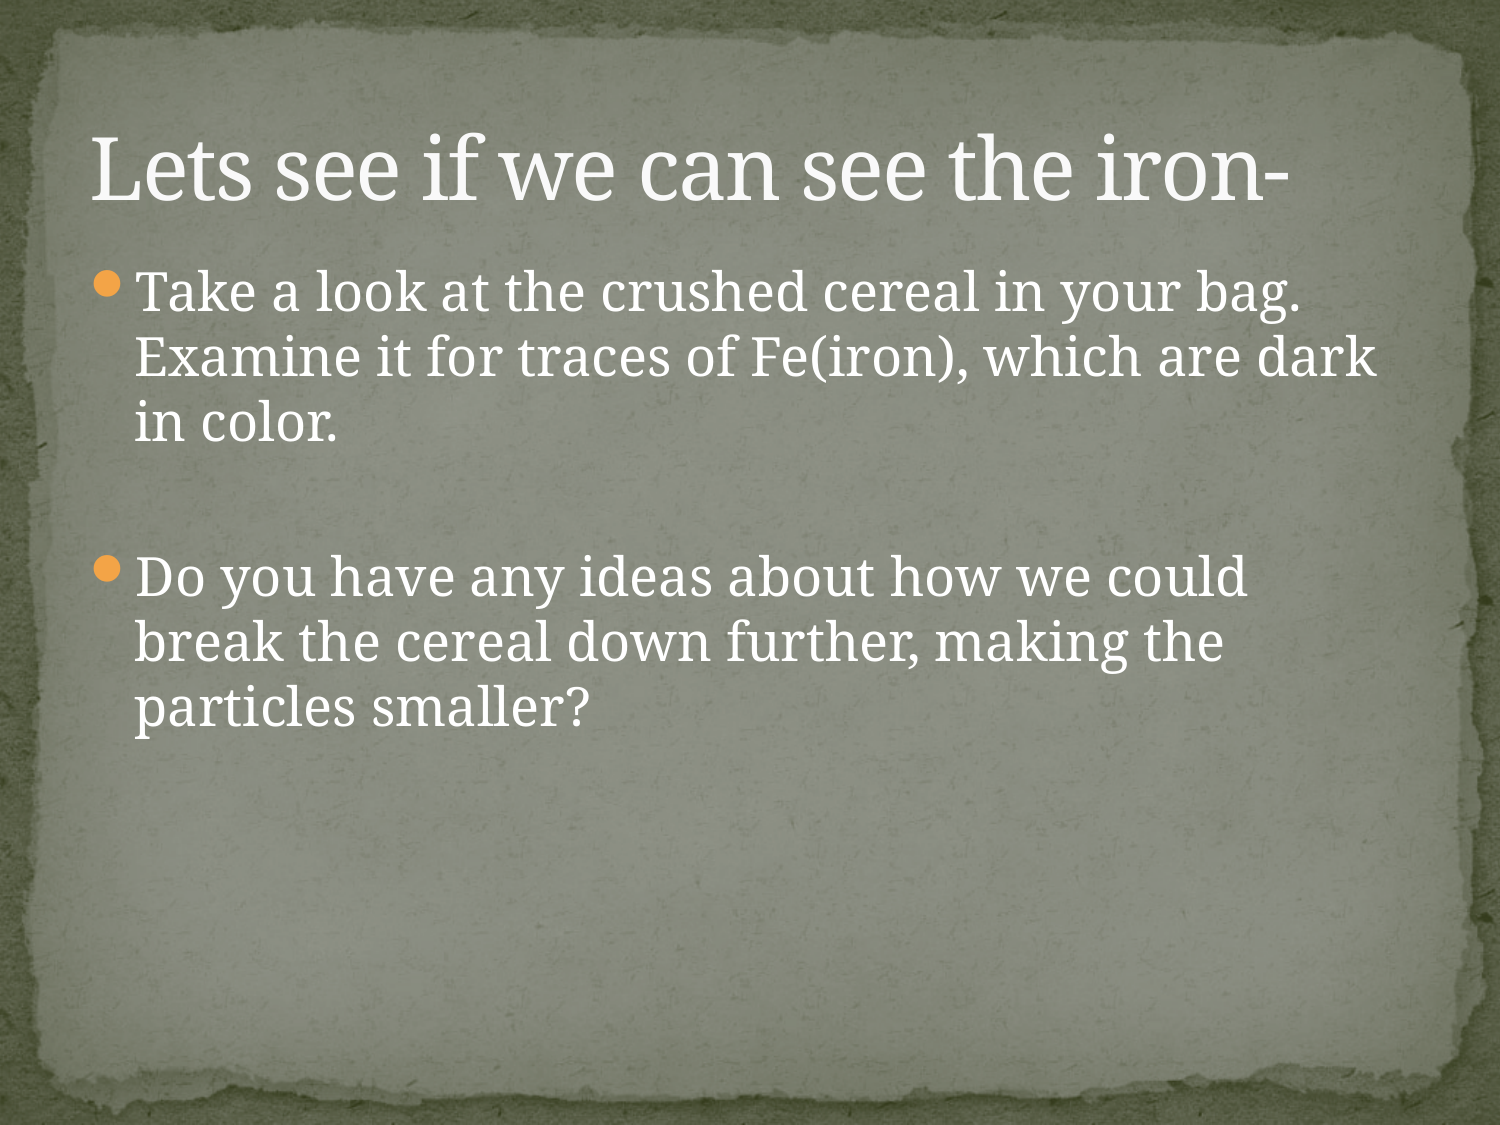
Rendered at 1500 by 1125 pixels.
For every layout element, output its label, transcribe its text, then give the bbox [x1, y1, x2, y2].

title Lets see if we can see the iron- [74, 24, 1425, 225]
list Take a look at the crushed cereal in your bag. Examine it for traces of Fe(iron), which are dark in color. Do you have any ideas about how we could break the cereal down further, making the particles smaller? [75, 249, 1425, 1000]
